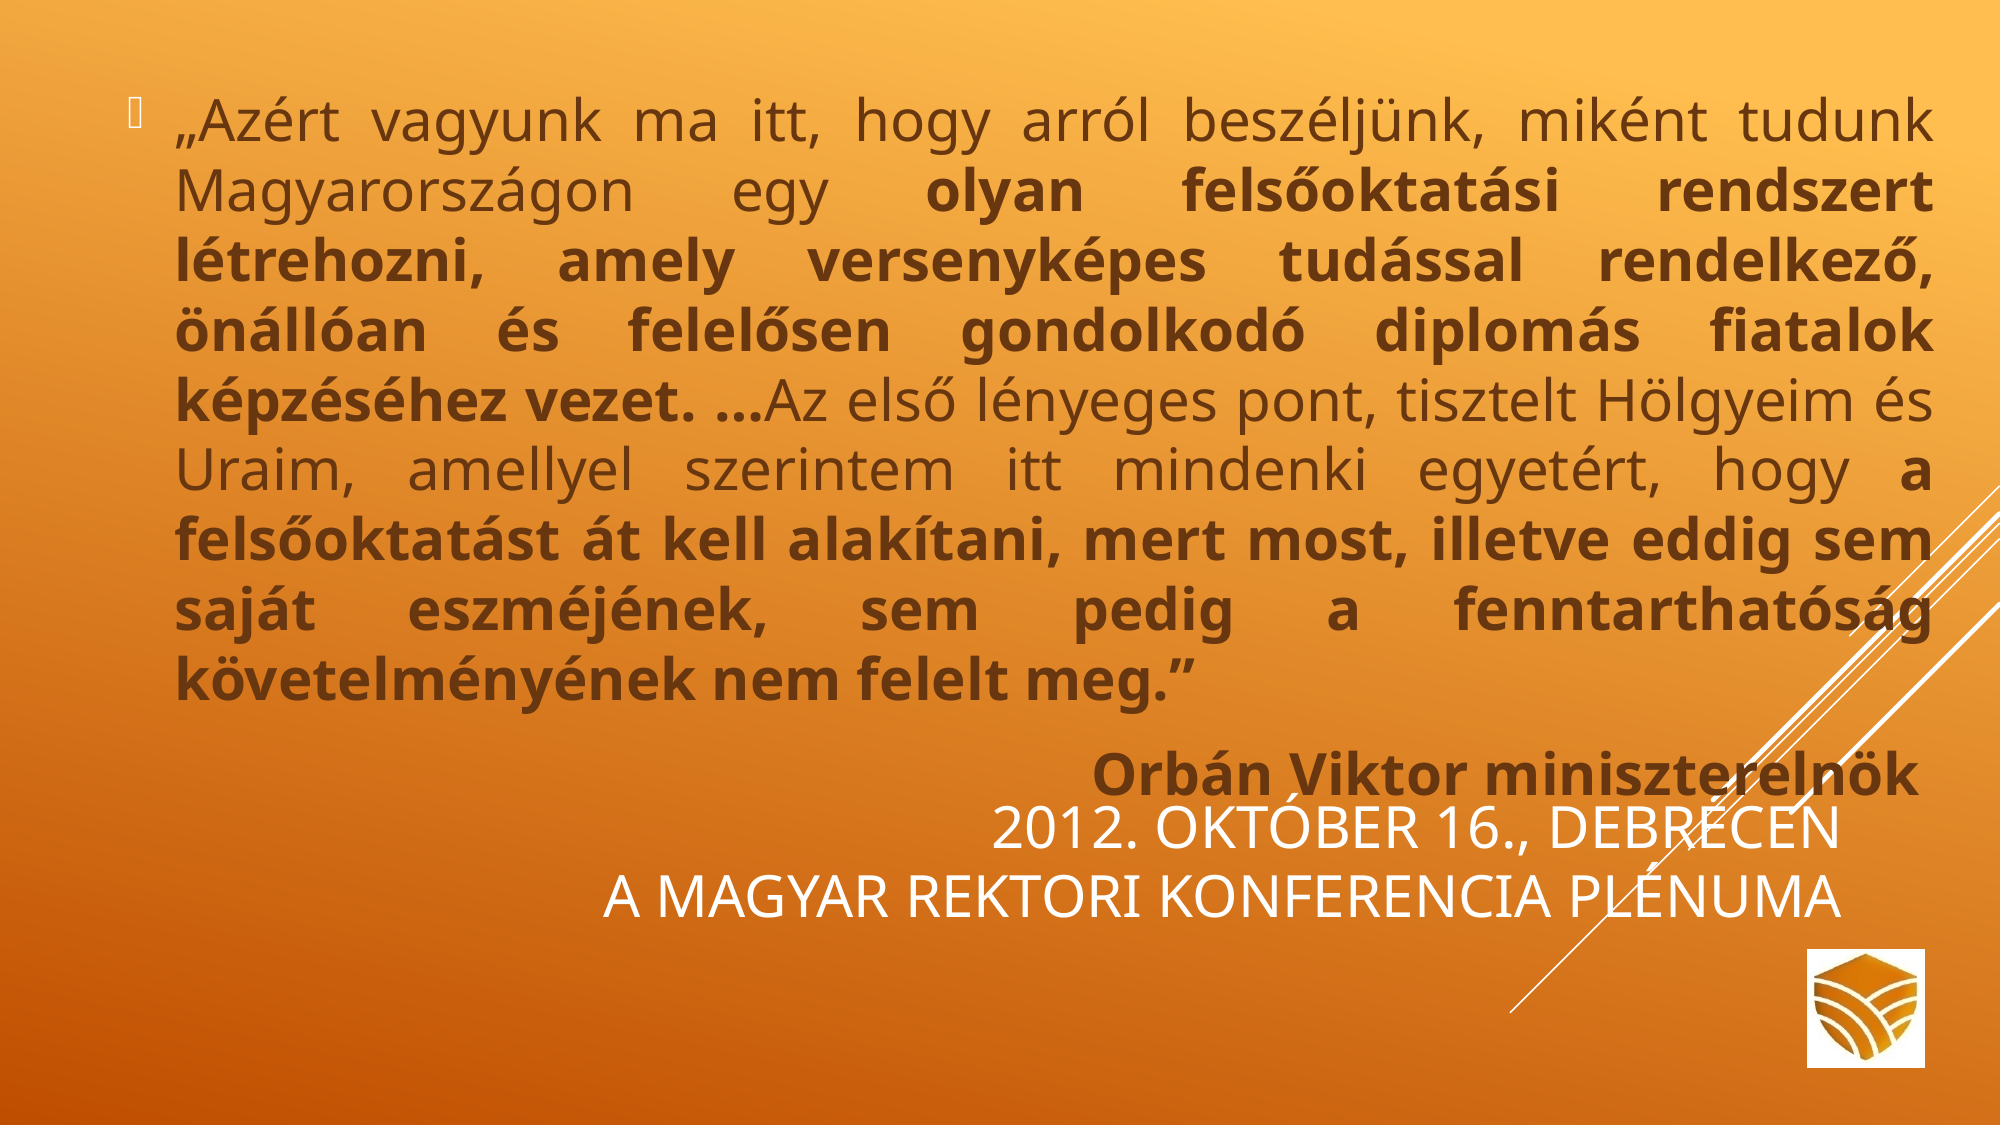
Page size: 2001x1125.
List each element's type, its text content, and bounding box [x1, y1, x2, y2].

picture [1807, 949, 1925, 1068]
list „Azért vagyunk ma itt, hogy arról beszéljünk, miként tudunk Magyarországon egy olyan felsőoktatási rendszert létrehozni, amely versenyképes tudással rendelkező, önállóan és felelősen gondolkodó diplomás fiatalok képzéséhez vezet. …Az első lényeges pont, tisztelt Hölgyeim és Uraim, amellyel szerintem itt mindenki egyetért, hogy a felsőoktatást át kell alakítani, mert most, illetve eddig sem saját eszméjének, sem pedig a fenntarthatóság követelményének nem felelt meg.” Orbán Viktor miniszterelnök [112, 112, 1950, 777]
title 2012. Október 16., Debrecen A Magyar rektori Konferencia Plénuma [112, 777, 1858, 984]
